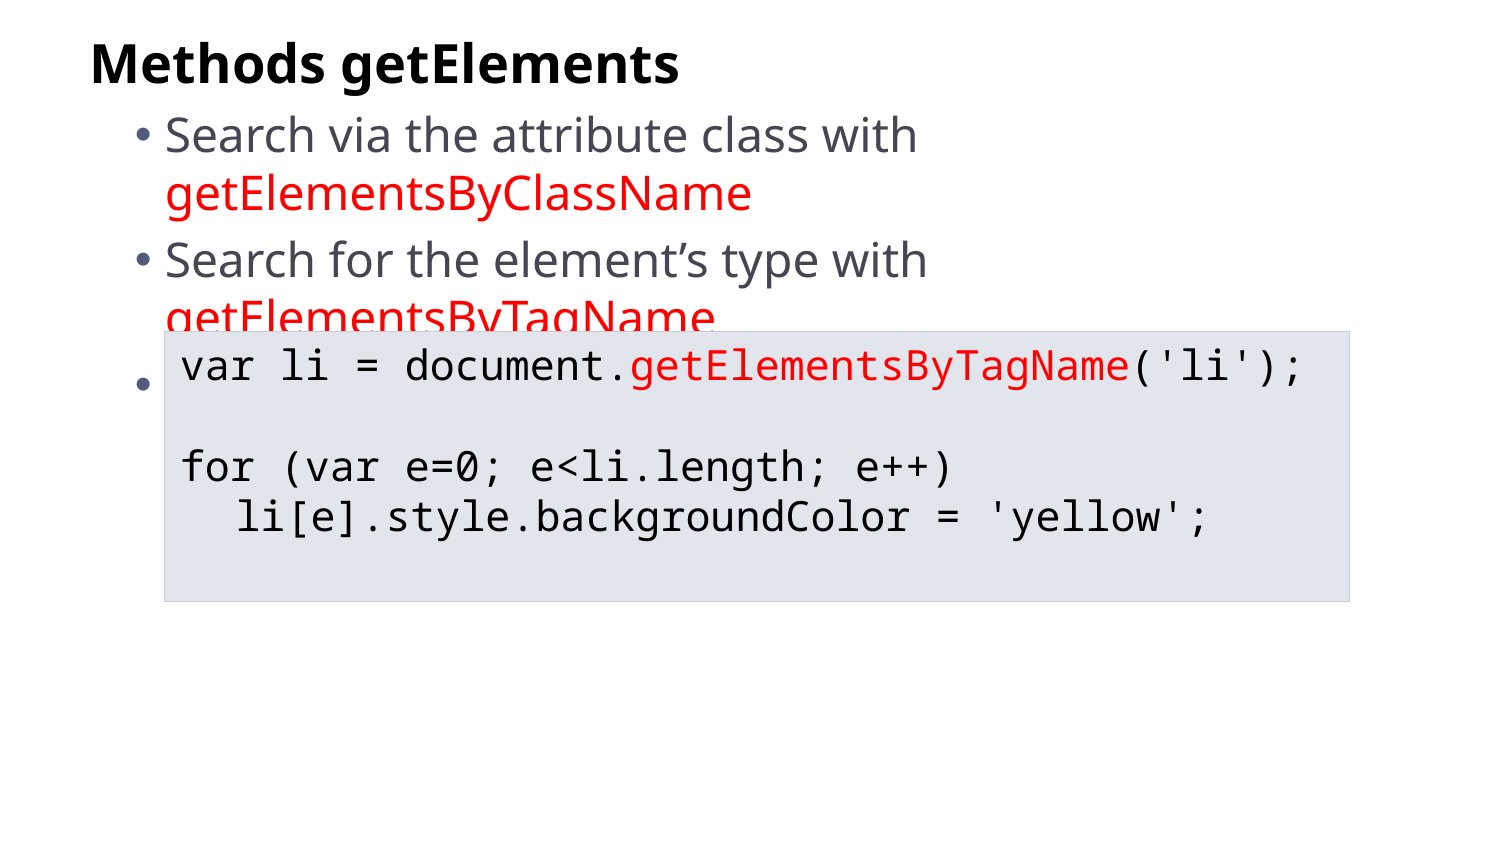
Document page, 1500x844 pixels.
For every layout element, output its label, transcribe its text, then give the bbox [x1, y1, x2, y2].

list Methods getElements Search via the attribute class with getElementsByClassName Search for the element’s type with getElementsByTagName The result is an array of found elements [75, 21, 1475, 835]
text_box var li = document.getElementsByTagName('li'); for (var e=0; e<li.length; e++) li[e].style.backgroundColor = 'yellow'; [164, 331, 1350, 602]
